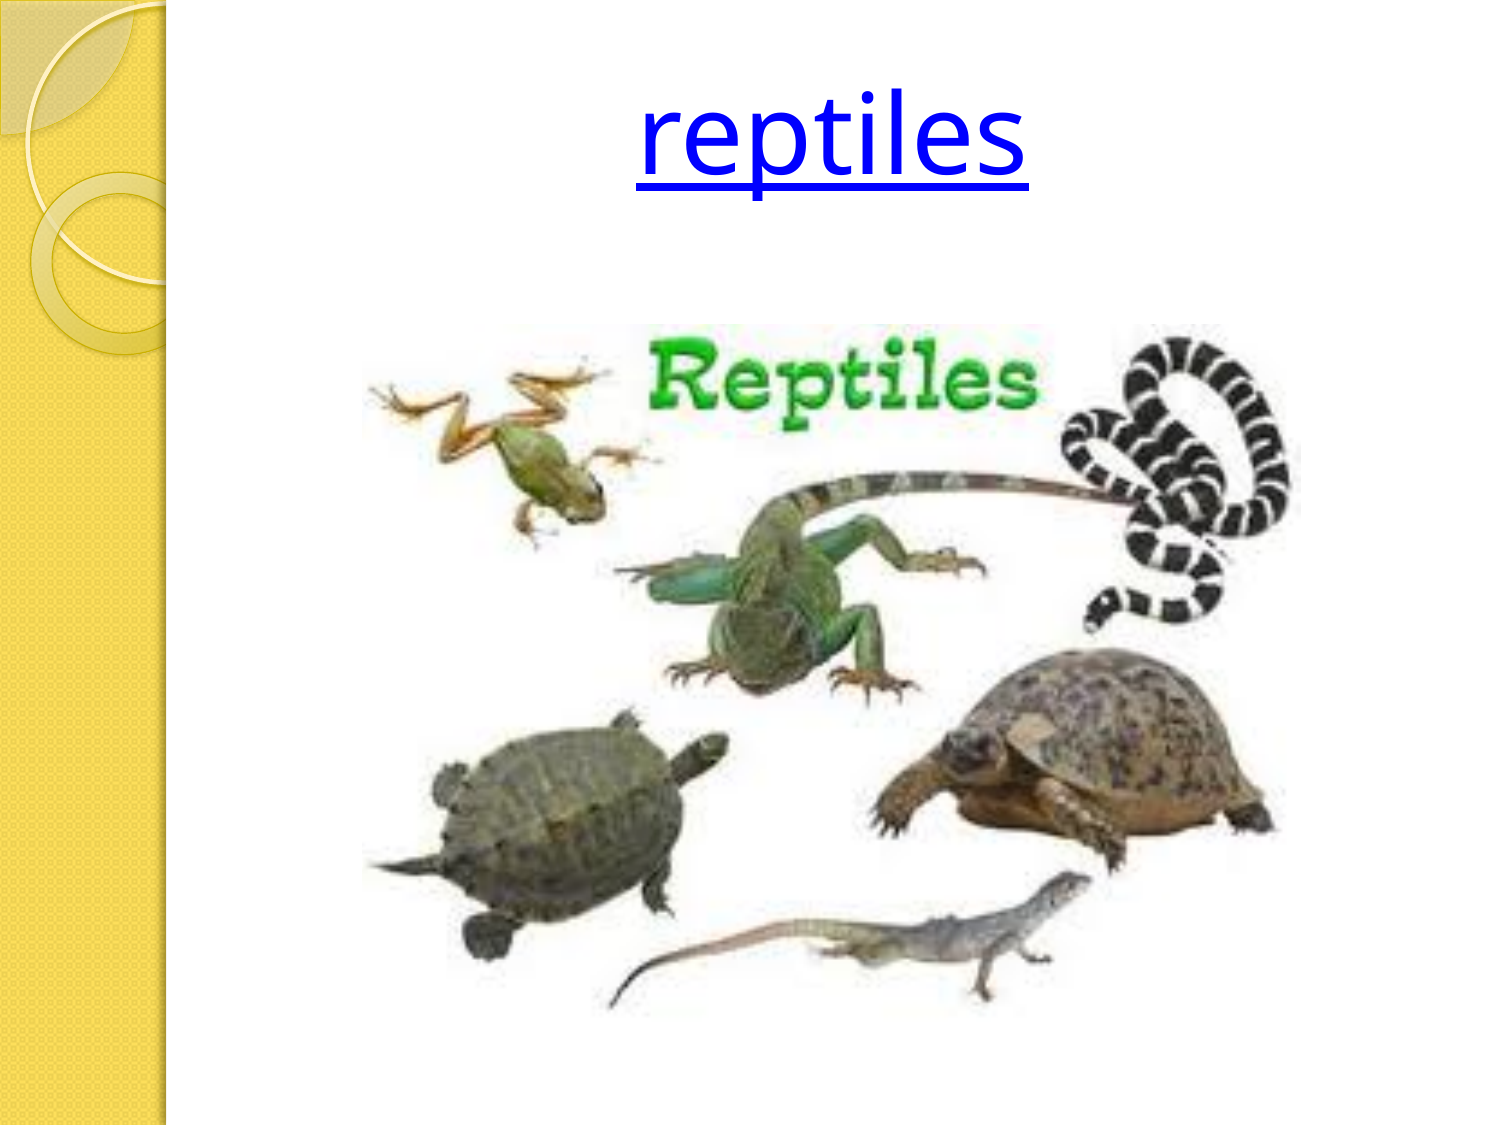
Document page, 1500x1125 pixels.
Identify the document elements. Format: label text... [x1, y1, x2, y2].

title reptiles [200, 45, 1466, 233]
picture [362, 324, 1301, 1026]
